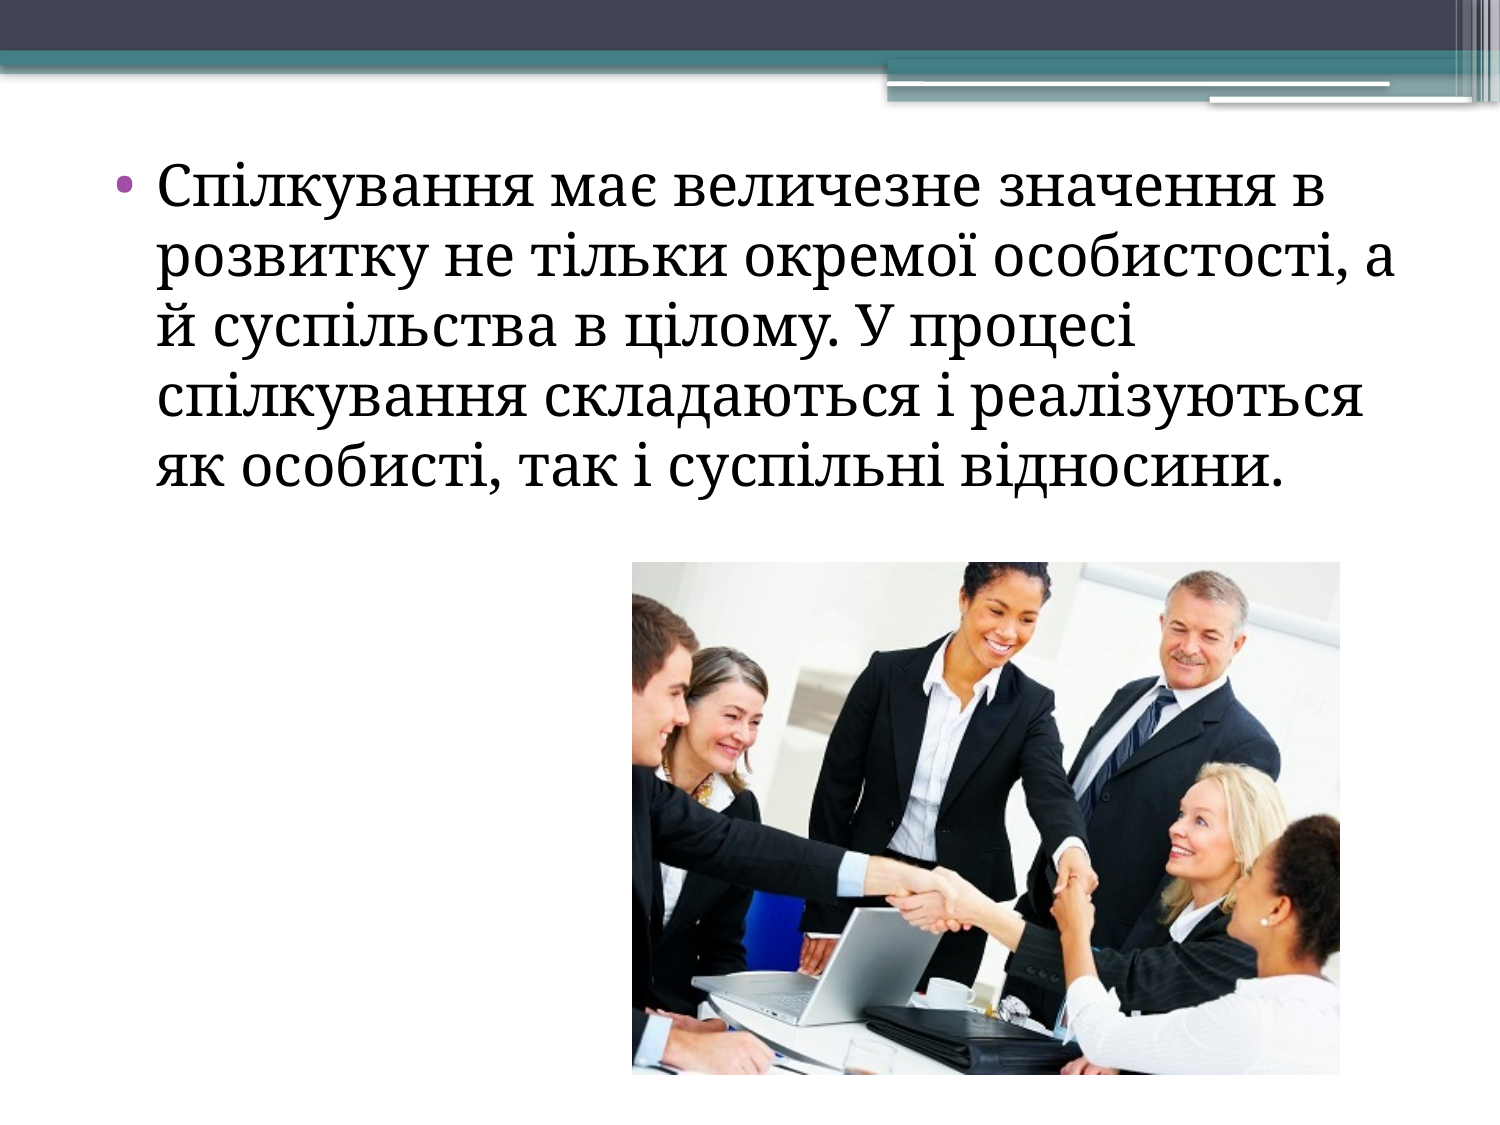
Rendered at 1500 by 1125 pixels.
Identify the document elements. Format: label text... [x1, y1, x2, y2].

list Спілкування має величезне значення в розвитку не тільки окремої особистості, а й суспільства в цілому. У процесі спілкування складаються і реалізуються як особисті, так і суспільні відносини. [82, 140, 1432, 851]
picture [632, 562, 1340, 1076]
